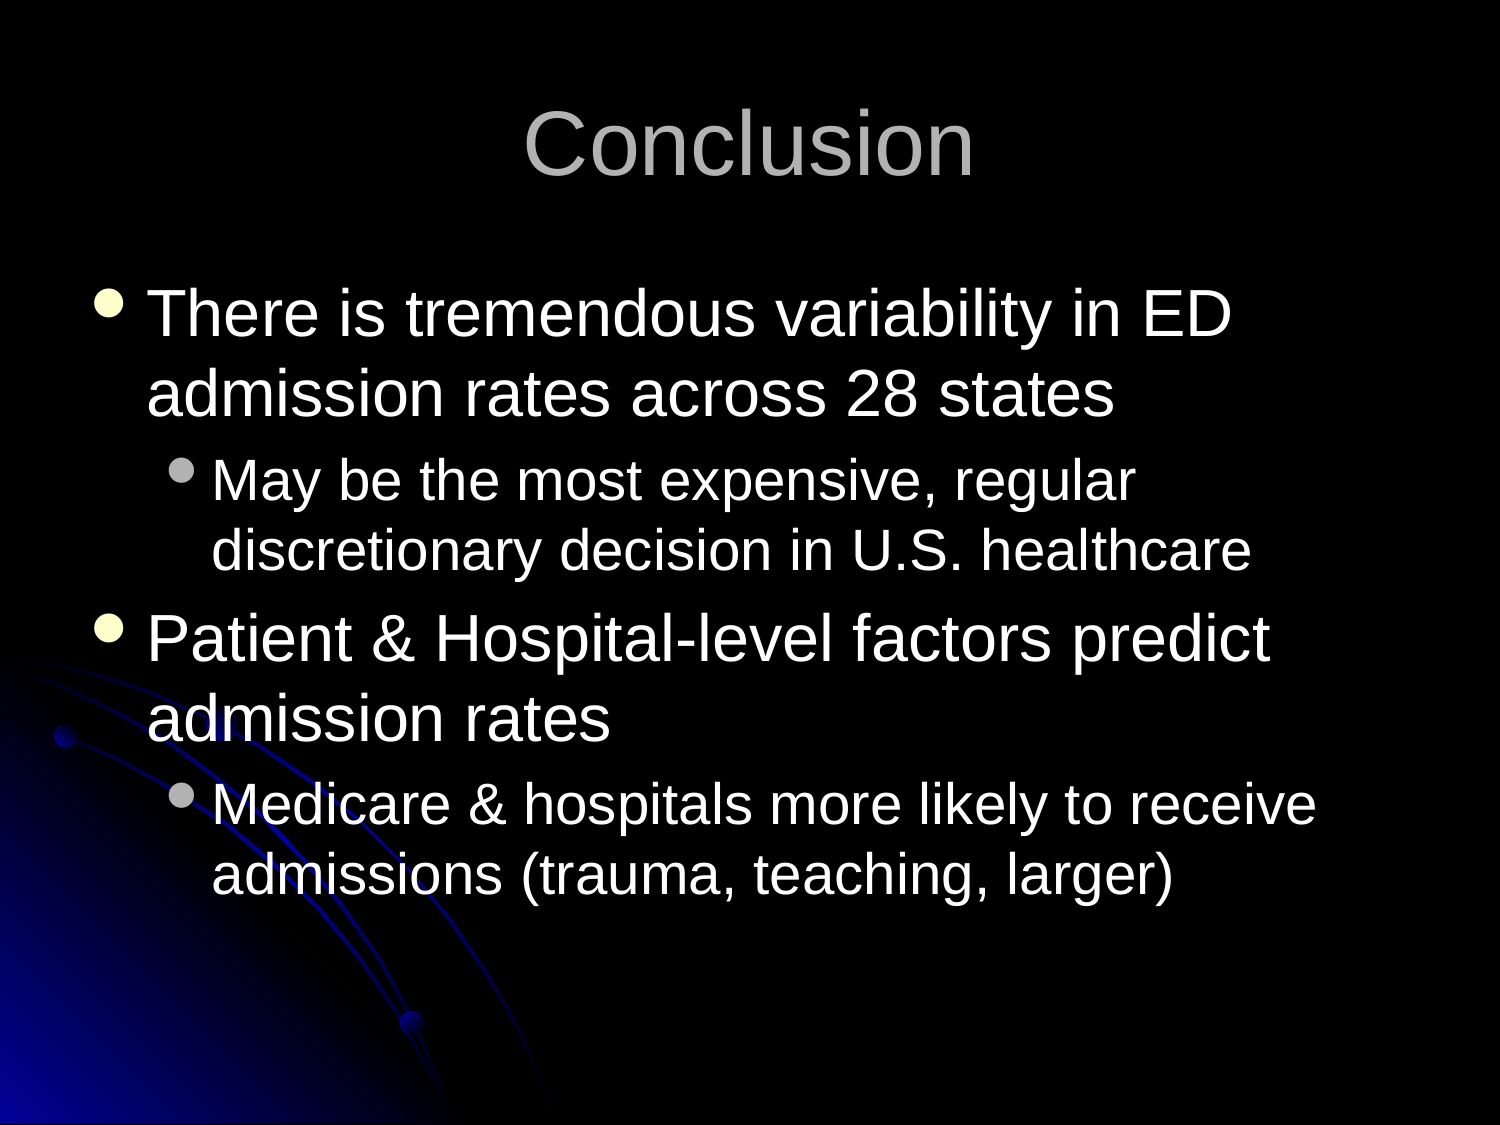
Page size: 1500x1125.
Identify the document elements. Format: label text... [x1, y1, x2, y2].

list There is tremendous variability in ED admission rates across 28 states May be the most expensive, regular discretionary decision in U.S. healthcare Patient & Hospital-level factors predict admission rates Medicare & hospitals more likely to receive admissions (trauma, teaching, larger) [74, 262, 1426, 1006]
title Conclusion [74, 45, 1426, 233]
